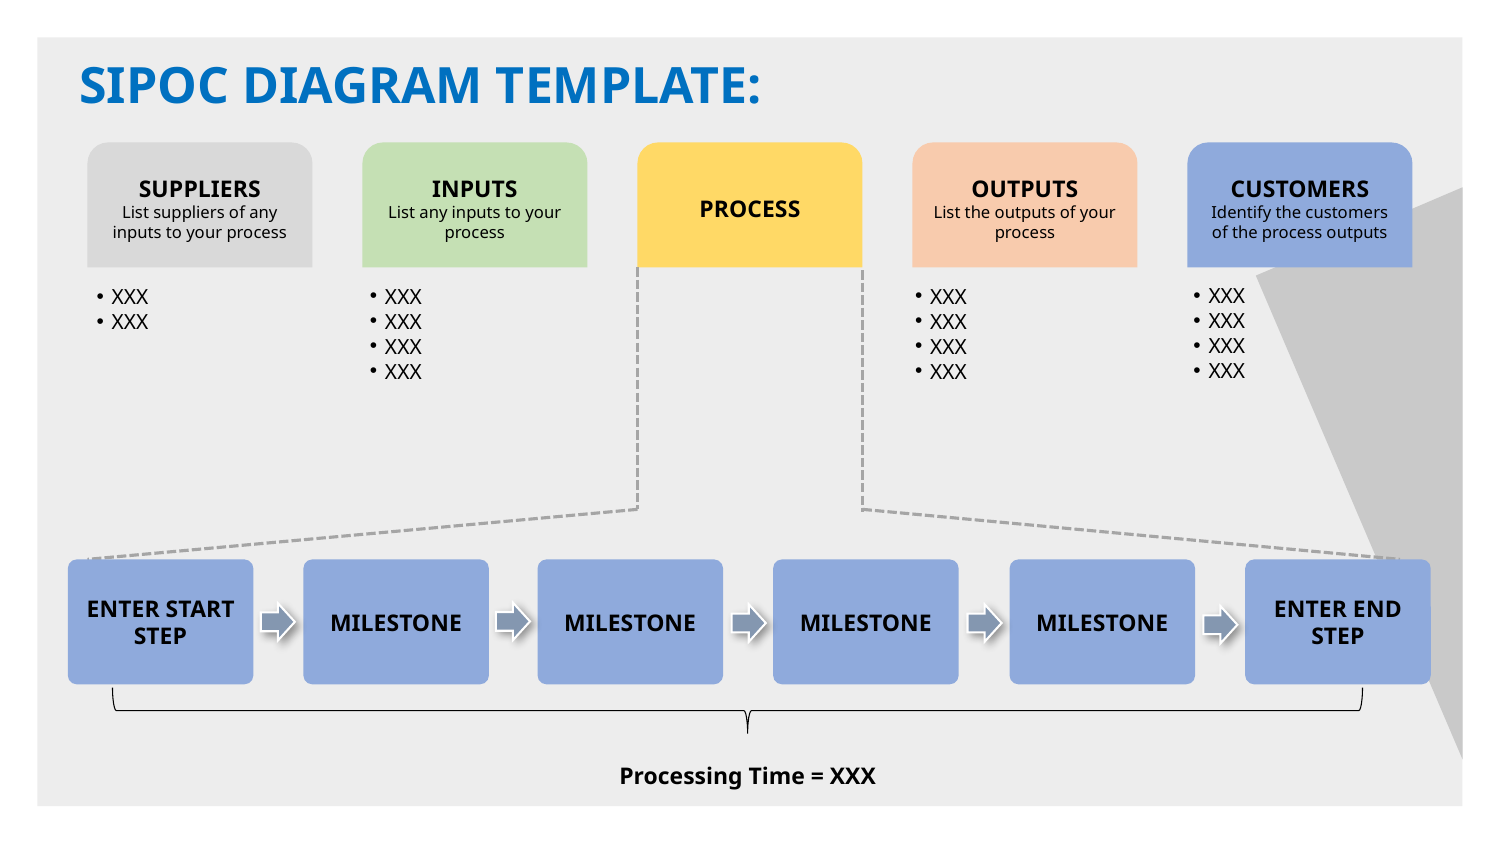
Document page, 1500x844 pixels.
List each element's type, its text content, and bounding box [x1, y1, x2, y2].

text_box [862, 509, 1400, 560]
text_box ENTER START STEP [66, 558, 255, 686]
text_box [730, 601, 768, 645]
text_box MILESTONE [302, 560, 491, 686]
text_box XXX XXX XXX XXX [900, 275, 982, 391]
text_box XXX XXX XXX XXX [355, 275, 437, 391]
text_box MILESTONE [1008, 560, 1197, 686]
text_box [494, 599, 532, 643]
text_box [111, 687, 1364, 734]
text_box [966, 601, 1004, 645]
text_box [87, 509, 638, 560]
text_box Processing Time = XXX [604, 754, 891, 797]
text_box PROCESS [636, 140, 864, 269]
text_box SUPPLIERS List suppliers of any inputs to your process [86, 140, 314, 269]
text_box [1202, 603, 1239, 647]
text_box INPUTS List any inputs to your process [361, 140, 589, 269]
text_box Sipoc diagram template: [64, 46, 1462, 121]
text_box CUSTOMERS Identify the customers of the process outputs [1186, 140, 1414, 269]
text_box XXX XXX [81, 276, 164, 341]
text_box ENTER END STEP [1244, 558, 1432, 686]
text_box OUTPUTS List the outputs of your process [911, 140, 1139, 269]
text_box MILESTONE [536, 558, 725, 686]
text_box XXX XXX XXX XXX [1178, 275, 1261, 390]
text_box MILESTONE [772, 558, 960, 686]
text_box [259, 600, 297, 644]
